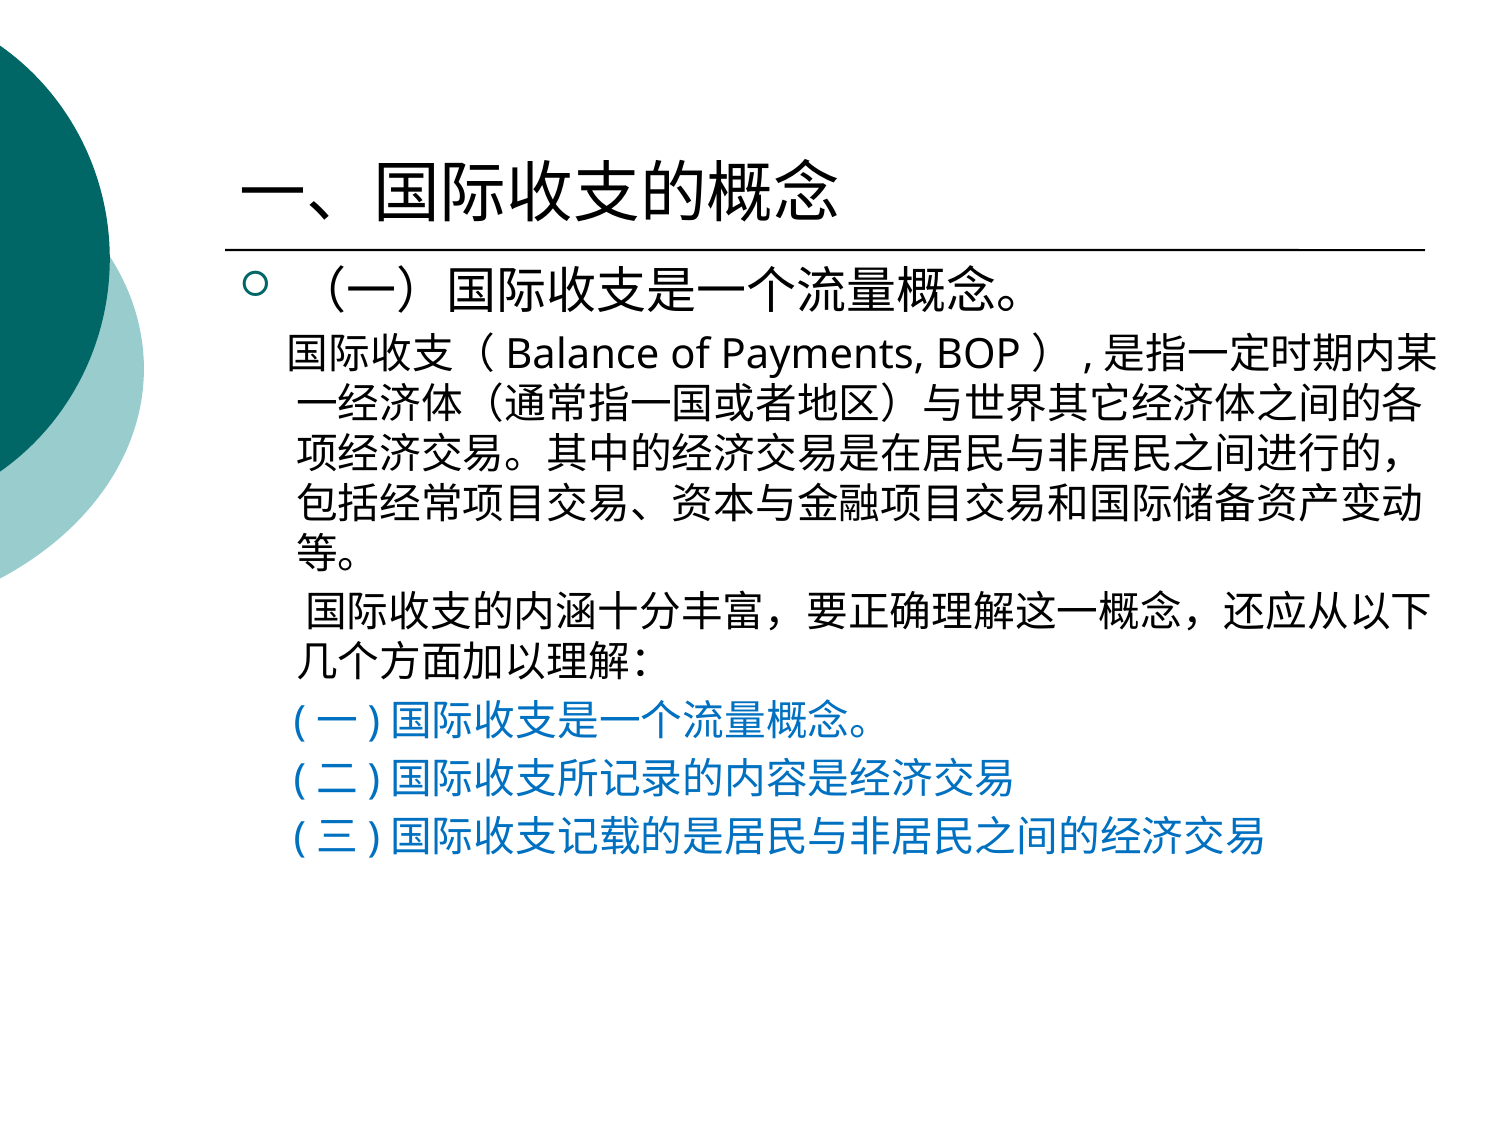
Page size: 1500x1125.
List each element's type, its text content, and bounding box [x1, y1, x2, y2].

title 一、国际收支的概念 [224, 49, 1425, 238]
list （一）国际收支是一个流量概念。 国际收支（Balance of Payments, BOP）,是指一定时期内某一经济体（通常指一国或者地区）与世界其它经济体之间的各项经济交易。其中的经济交易是在居民与非居民之间进行的，包括经常项目交易、资本与金融项目交易和国际储备资产变动等。 国际收支的内涵十分丰富，要正确理解这一概念，还应从以下几个方面加以理解： (一)国际收支是一个流量概念。 (二)国际收支所记录的内容是经济交易 (三)国际收支记载的是居民与非居民之间的经济交易 [224, 250, 1454, 1032]
